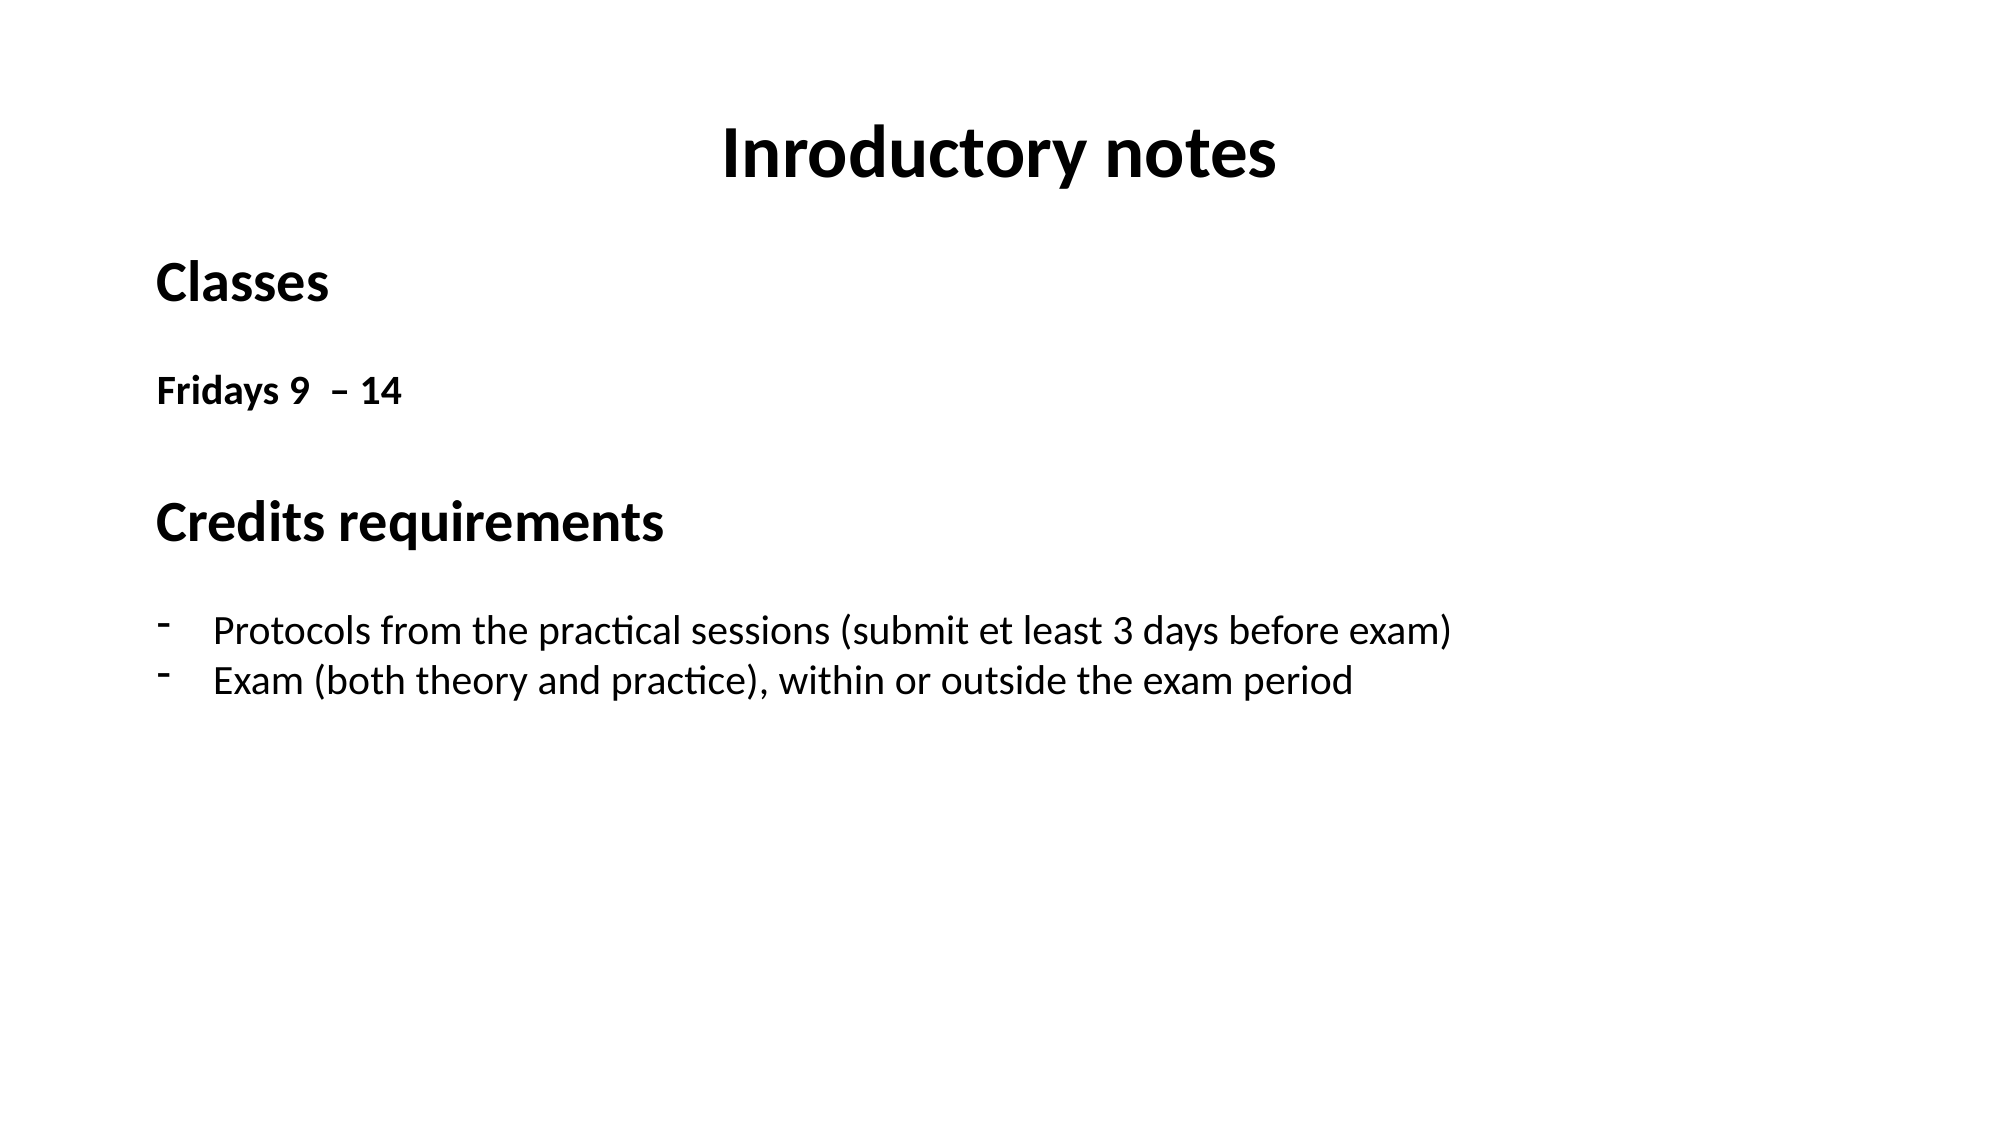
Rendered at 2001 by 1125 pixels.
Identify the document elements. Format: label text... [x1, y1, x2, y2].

text_box Inroductory notes Classes Fridays 9 – 14 Credits requirements Protocols from the practical sessions (submit et least 3 days before exam) Exam (both theory and practice), within or outside the exam period [142, 95, 1858, 911]
